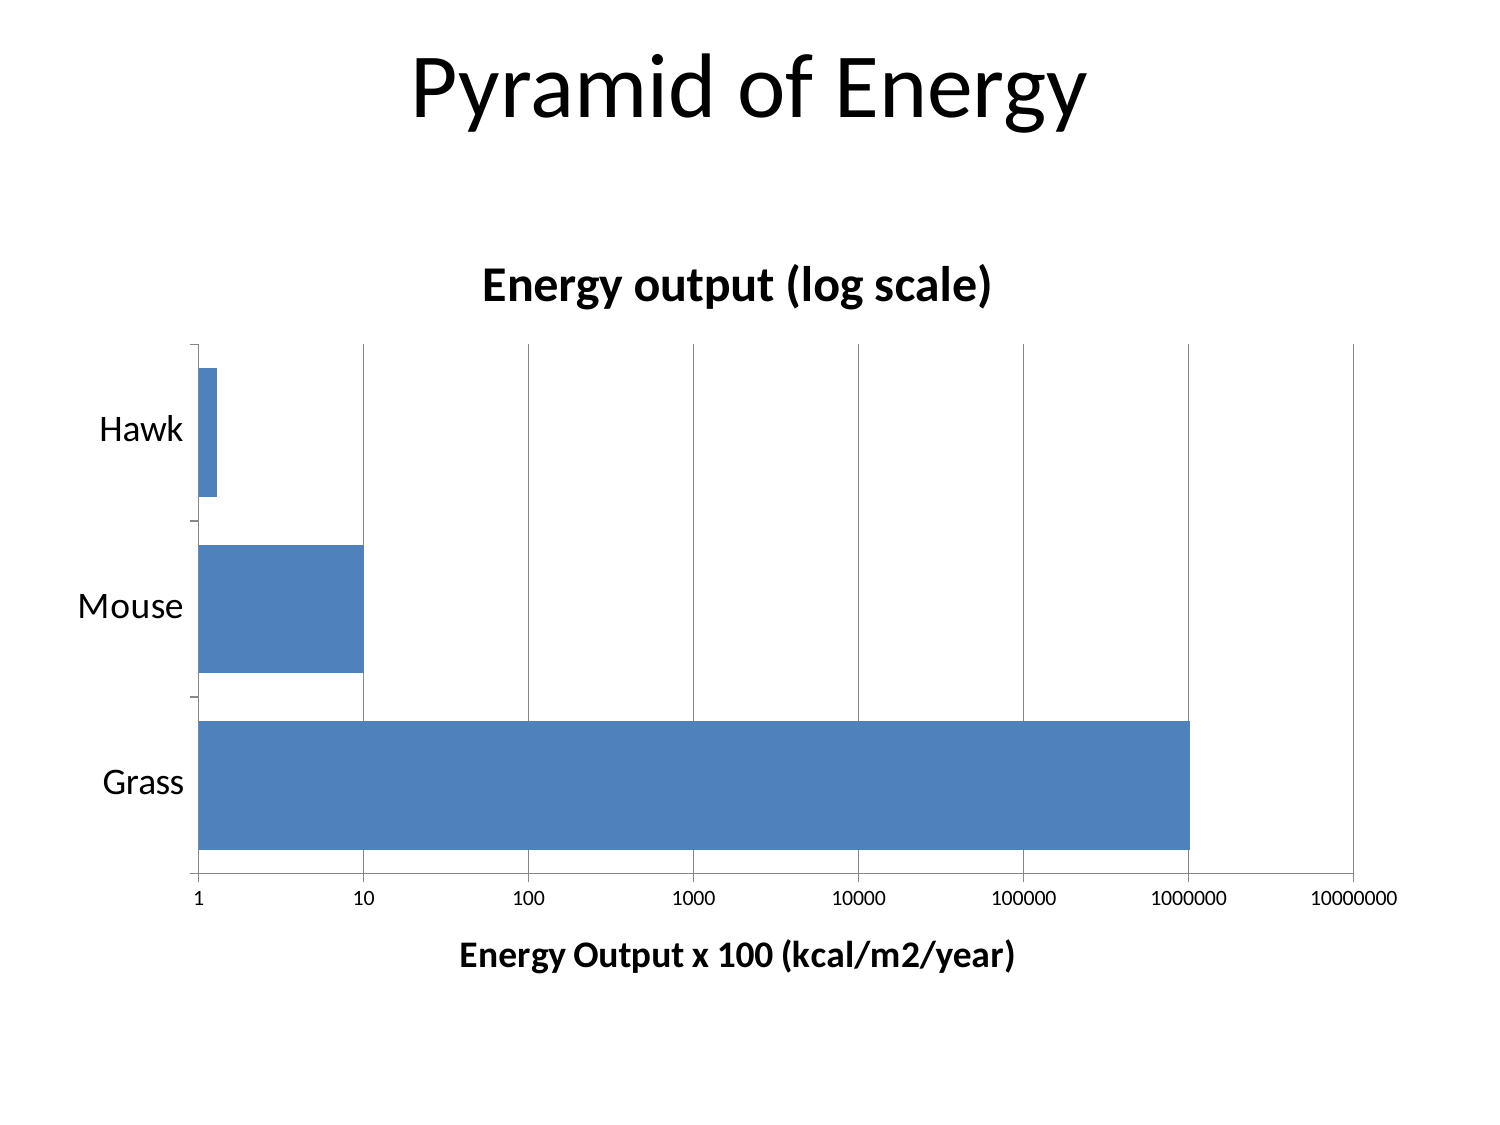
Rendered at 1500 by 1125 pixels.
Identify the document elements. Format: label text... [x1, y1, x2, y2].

title Pyramid of Energy [75, 0, 1425, 175]
chart [49, 224, 1426, 1013]
